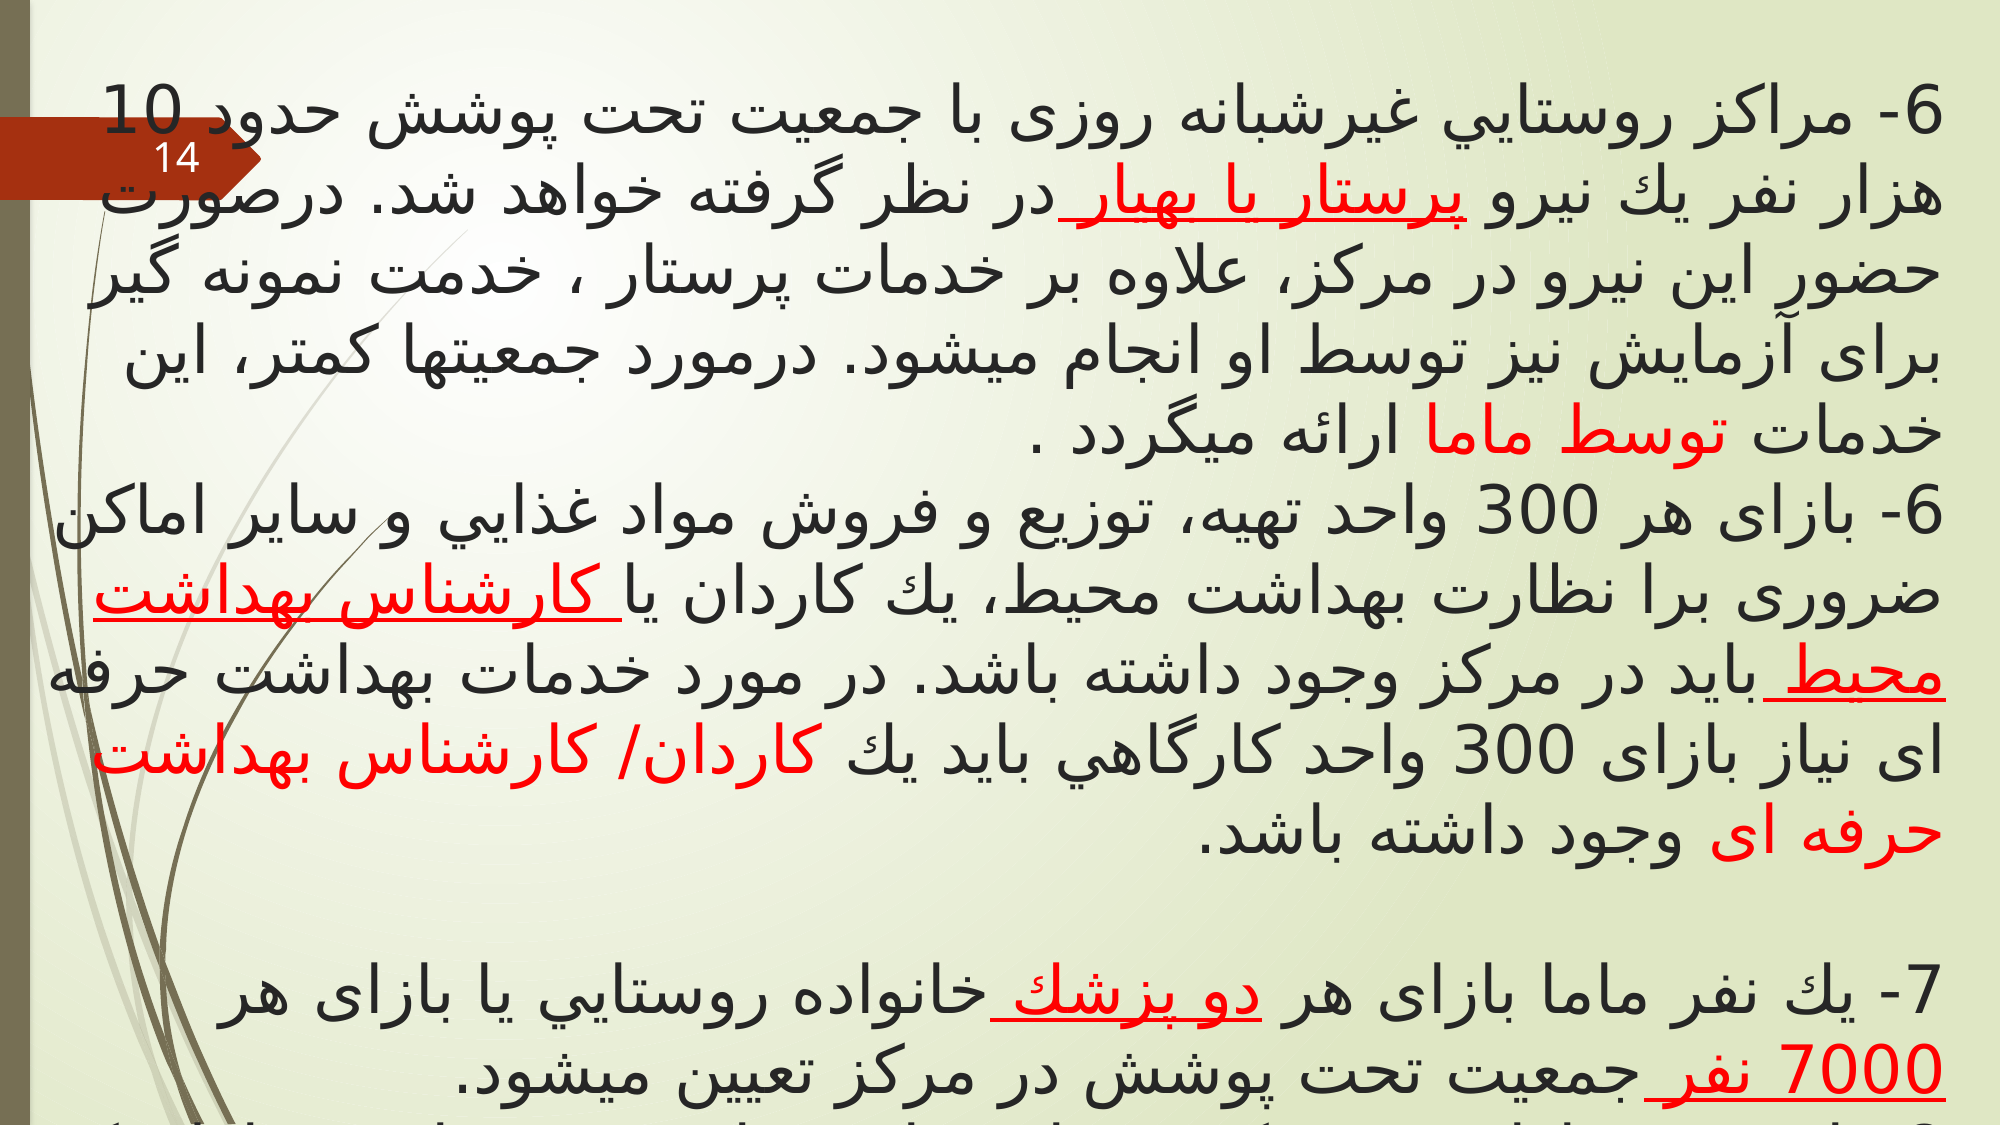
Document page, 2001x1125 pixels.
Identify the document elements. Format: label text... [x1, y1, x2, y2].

title 6- مراكز روستايي غيرشبانه روزی با جمعيت تحت پوشش حدود 10 هزار نفر يك نيرو پرستار يا بهيار در نظر گرفته خواهد شد. درصورت حضور اين نيرو در مركز، علاوه بر خدمات پرستار ، خدمت نمونه گير برای آزمايش نيز توسط او انجام ميشود. درمورد جمعيتها كمتر، اين خدمات توسط ماما ارائه ميگردد . 6- بازای هر 300 واحد تهيه، توزيع و فروش مواد غذايي و ساير اماكن ضروری برا نظارت بهداشت محيط، يك كاردان يا كارشناس بهداشت محيط بايد در مركز وجود داشته باشد. در مورد خدمات بهداشت حرفه ای نياز بازای 300 واحد كارگاهي بايد يك كاردان/ كارشناس بهداشت حرفه ای وجود داشته باشد. 7- يك نفر ماما بازای هر دو پزشك خانواده روستايي يا بازای هر 7000 نفر جمعيت تحت پوشش در مركز تعيين ميشود. 8-راننده : به ازای هر مرکز خدمات جامع سلامت روستائی حداقل یک راننده وجود خواهد داشت. [23, 59, 1961, 1040]
slide_number 14 [87, 129, 216, 190]
